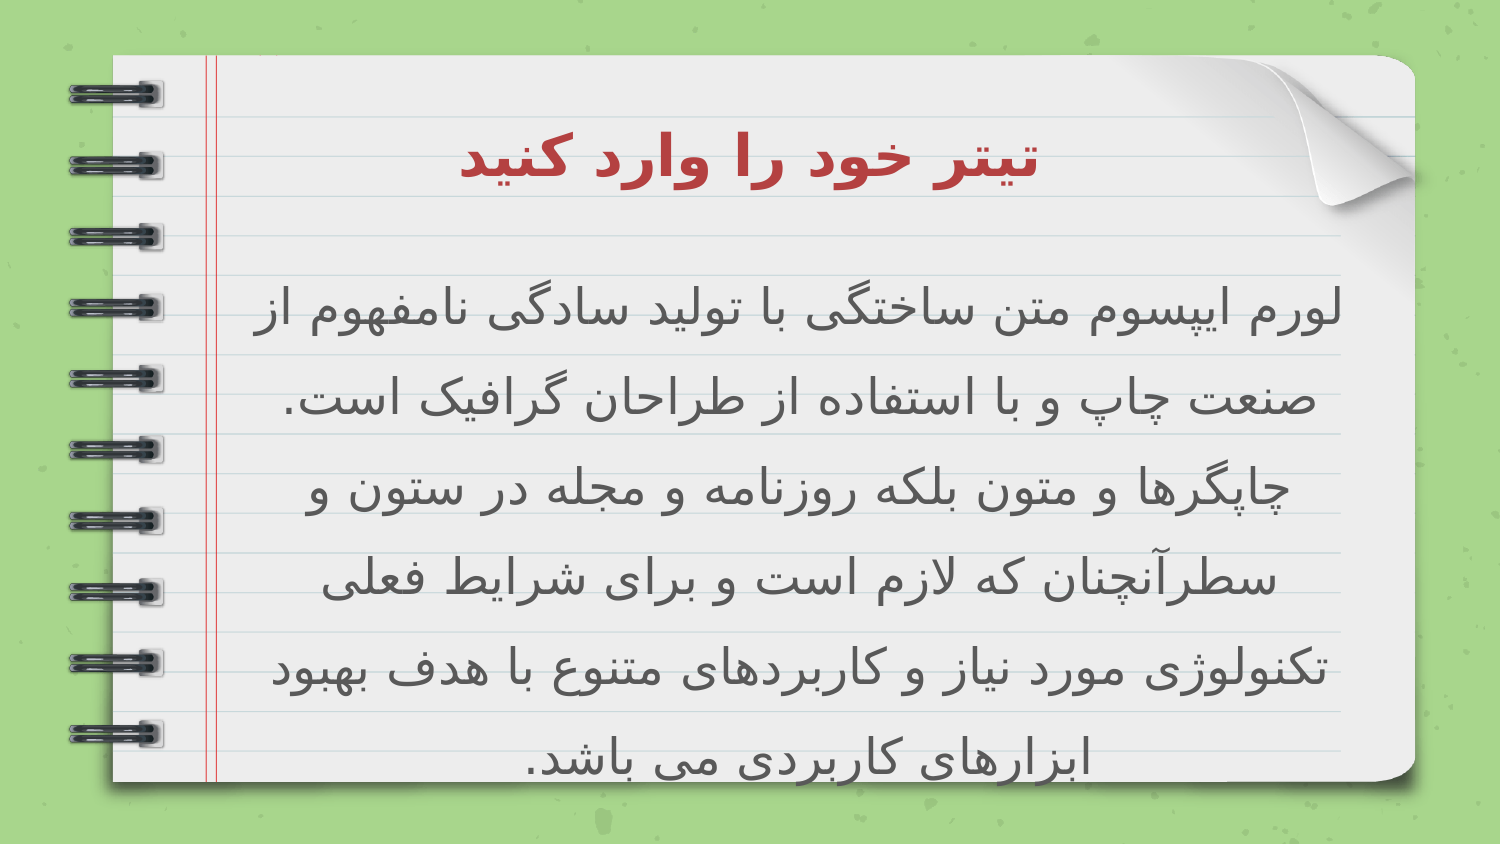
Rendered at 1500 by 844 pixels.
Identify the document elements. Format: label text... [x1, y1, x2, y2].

list لورم ایپسوم متن ساختگی با تولید سادگی نامفهوم از صنعت چاپ و با استفاده از طراحان گرافیک است. چاپگرها و متون بلکه روزنامه و مجله در ستون و سطرآنچنان که لازم است و برای شرایط فعلی تکنولوژی مورد نیاز و کاربردهای متنوع با هدف بهبود ابزارهای کاربردی می باشد. [229, 229, 1372, 733]
title تیتر خود را وارد کنید [301, 116, 1199, 211]
picture [63, 22, 1437, 822]
